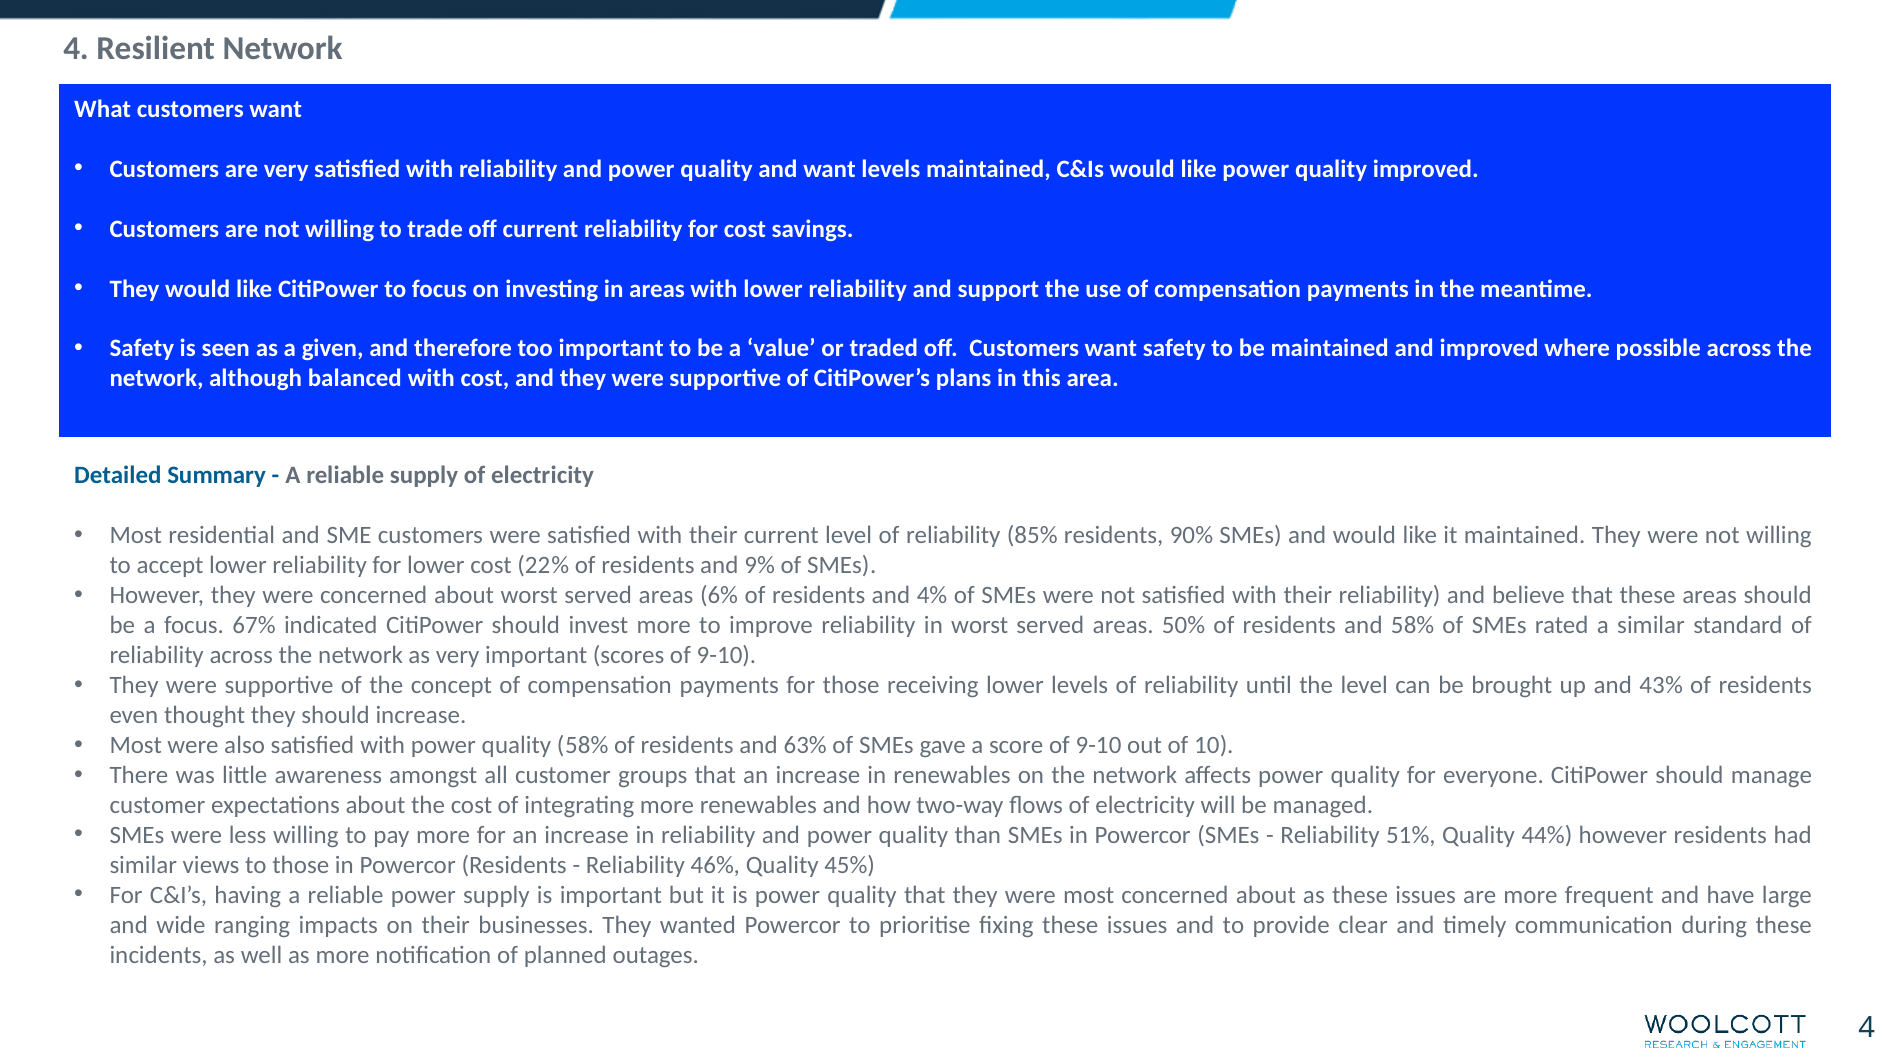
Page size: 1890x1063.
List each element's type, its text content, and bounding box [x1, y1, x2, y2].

list Detailed Summary - A reliable supply of electricity Most residential and SME customers were satisfied with their current level of reliability (85% residents, 90% SMEs) and would like it maintained. They were not willing to accept lower reliability for lower cost (22% of residents and 9% of SMEs). However, they were concerned about worst served areas (6% of residents and 4% of SMEs were not satisfied with their reliability) and believe that these areas should be a focus. 67% indicated CitiPower should invest more to improve reliability in worst served areas. 50% of residents and 58% of SMEs rated a similar standard of reliability across the network as very important (scores of 9-10). They were supportive of the concept of compensation payments for those receiving lower levels of reliability until the level can be brought up and 43% of residents even thought they should increase. Most were also satisfied with power quality (58% of residents and 63% of SMEs gave a score of 9-10 out of 10). There was little awareness amongst all customer groups that an increase in renewables on the network affects power quality for everyone. CitiPower should manage customer expectations about the cost of integrating more renewables and how two-way flows of electricity will be managed. SMEs were less willing to pay more for an increase in reliability and power quality than SMEs in Powercor (SMEs - Reliability 51%, Quality 44%) however residents had similar views to those in Powercor (Residents - Reliability 46%, Quality 45%) For C&I’s, having a reliable power supply is important but it is power quality that they were most concerned about as these issues are more frequent and have large and wide ranging impacts on their businesses. They wanted Powercor to prioritise fixing these issues and to provide clear and timely communication during these incidents, as well as more notification of planned outages. [59, 451, 1831, 947]
list What customers want Customers are very satisfied with reliability and power quality and want levels maintained, C&Is would like power quality improved. Customers are not willing to trade off current reliability for cost savings. They would like CitiPower to focus on investing in areas with lower reliability and support the use of compensation payments in the meantime. Safety is seen as a given, and therefore too important to be a ‘value’ or traded off. Customers want safety to be maintained and improved where possible across the network, although balanced with cost, and they were supportive of CitiPower’s plans in this area. [59, 84, 1831, 437]
picture [0, 0, 1241, 20]
text_box 4. Resilient Network [48, 18, 359, 74]
picture [1641, 1012, 1808, 1052]
